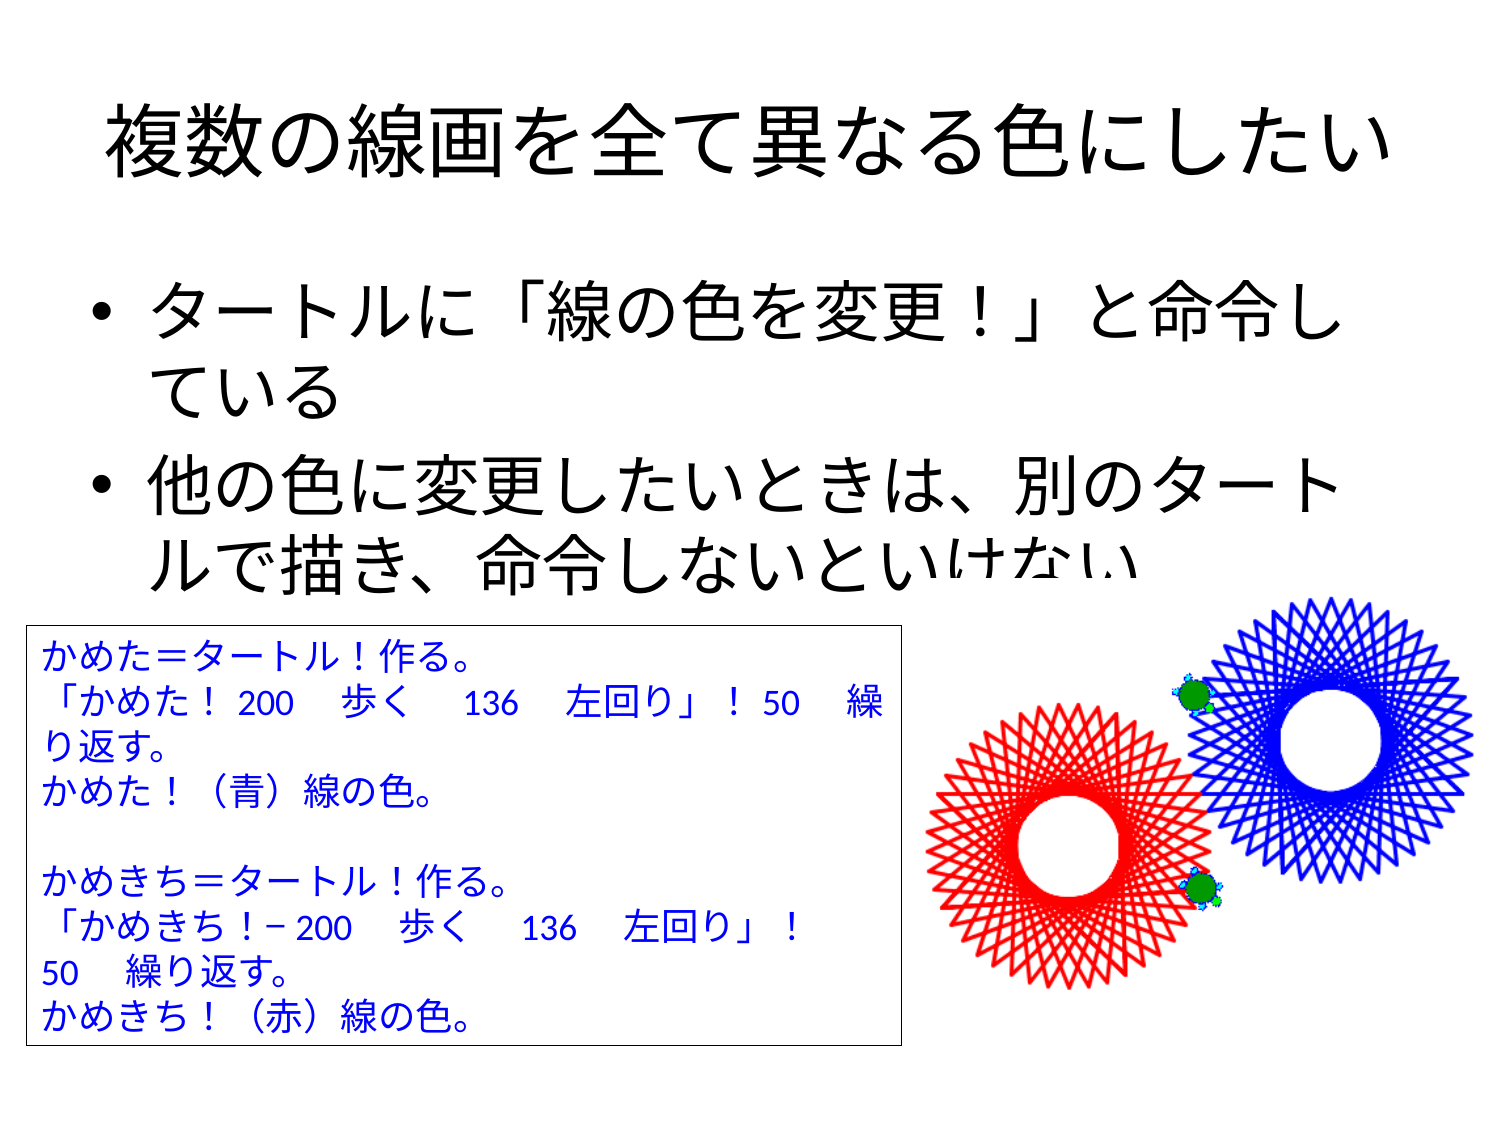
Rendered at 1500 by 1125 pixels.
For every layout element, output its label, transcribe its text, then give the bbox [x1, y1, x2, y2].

picture [916, 578, 1480, 999]
text_box かめた＝タートル！作る。 「かめた！200 歩く 136 左回り」！50 繰り返す。 かめた！（青）線の色。 かめきち＝タートル！作る。 「かめきち！−200 歩く 136 左回り」！50 繰り返す。 かめきち！（赤）線の色。 [26, 625, 902, 1046]
list タートルに「線の色を変更！」と命令している 他の色に変更したいときは、別のタートルで描き、命令しないといけない [75, 262, 1425, 1005]
title 複数の線画を全て異なる色にしたい [75, 45, 1425, 233]
